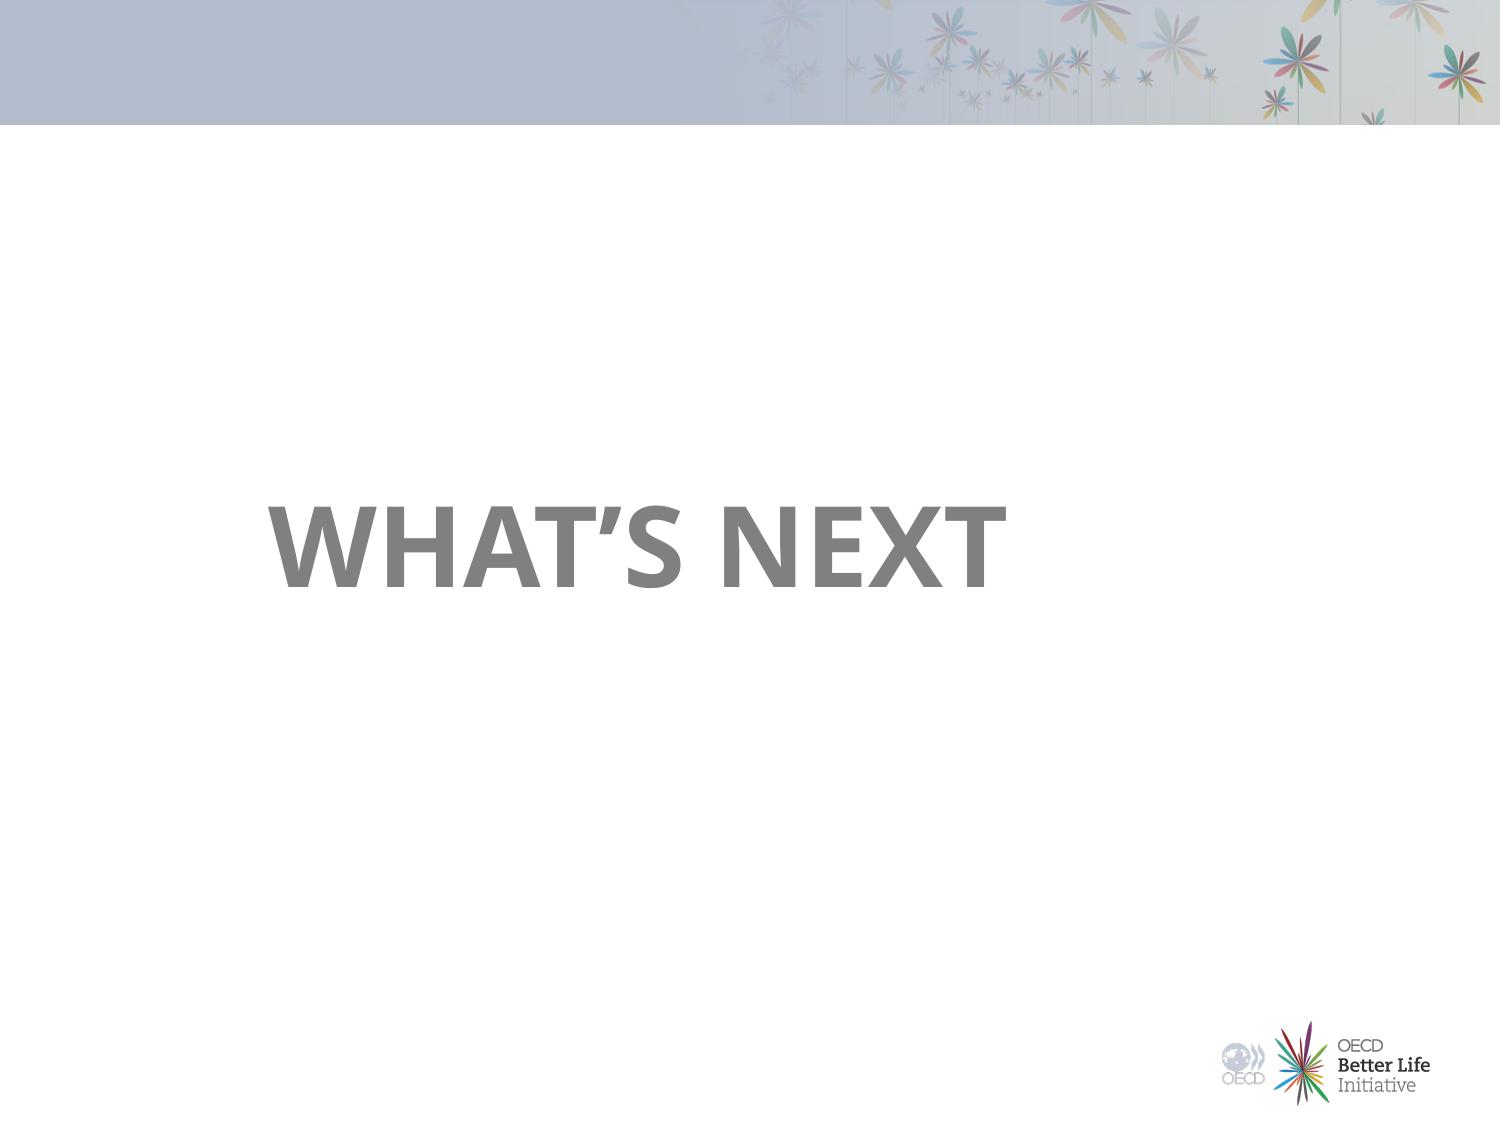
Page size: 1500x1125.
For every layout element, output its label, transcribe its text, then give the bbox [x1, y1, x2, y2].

picture [0, 0, 1500, 125]
list WHAT’S NEXT [253, 467, 1270, 627]
picture [1222, 1021, 1430, 1106]
